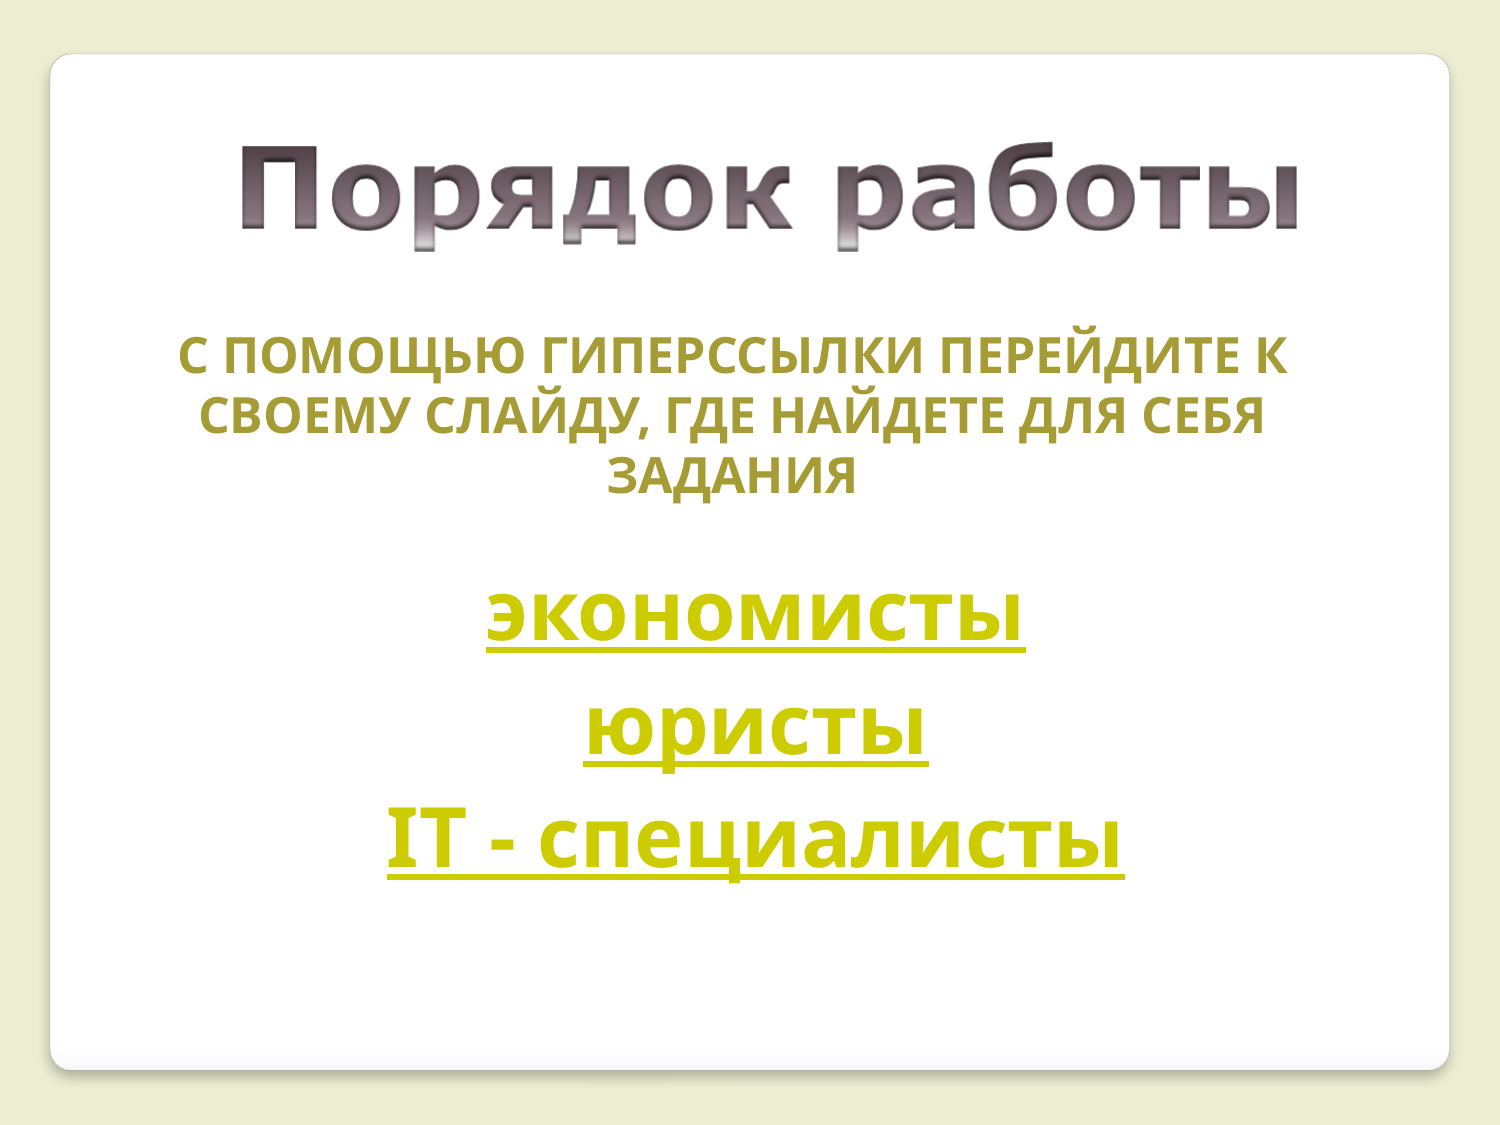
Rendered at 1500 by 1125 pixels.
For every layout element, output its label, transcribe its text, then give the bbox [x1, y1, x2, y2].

text_box экономисты юристы IT - специалисты [371, 550, 1140, 906]
picture [164, 81, 1374, 321]
text_box С помощью гиперссылки перейдите к своему слайду, где найдете для себя задания [106, 316, 1359, 512]
